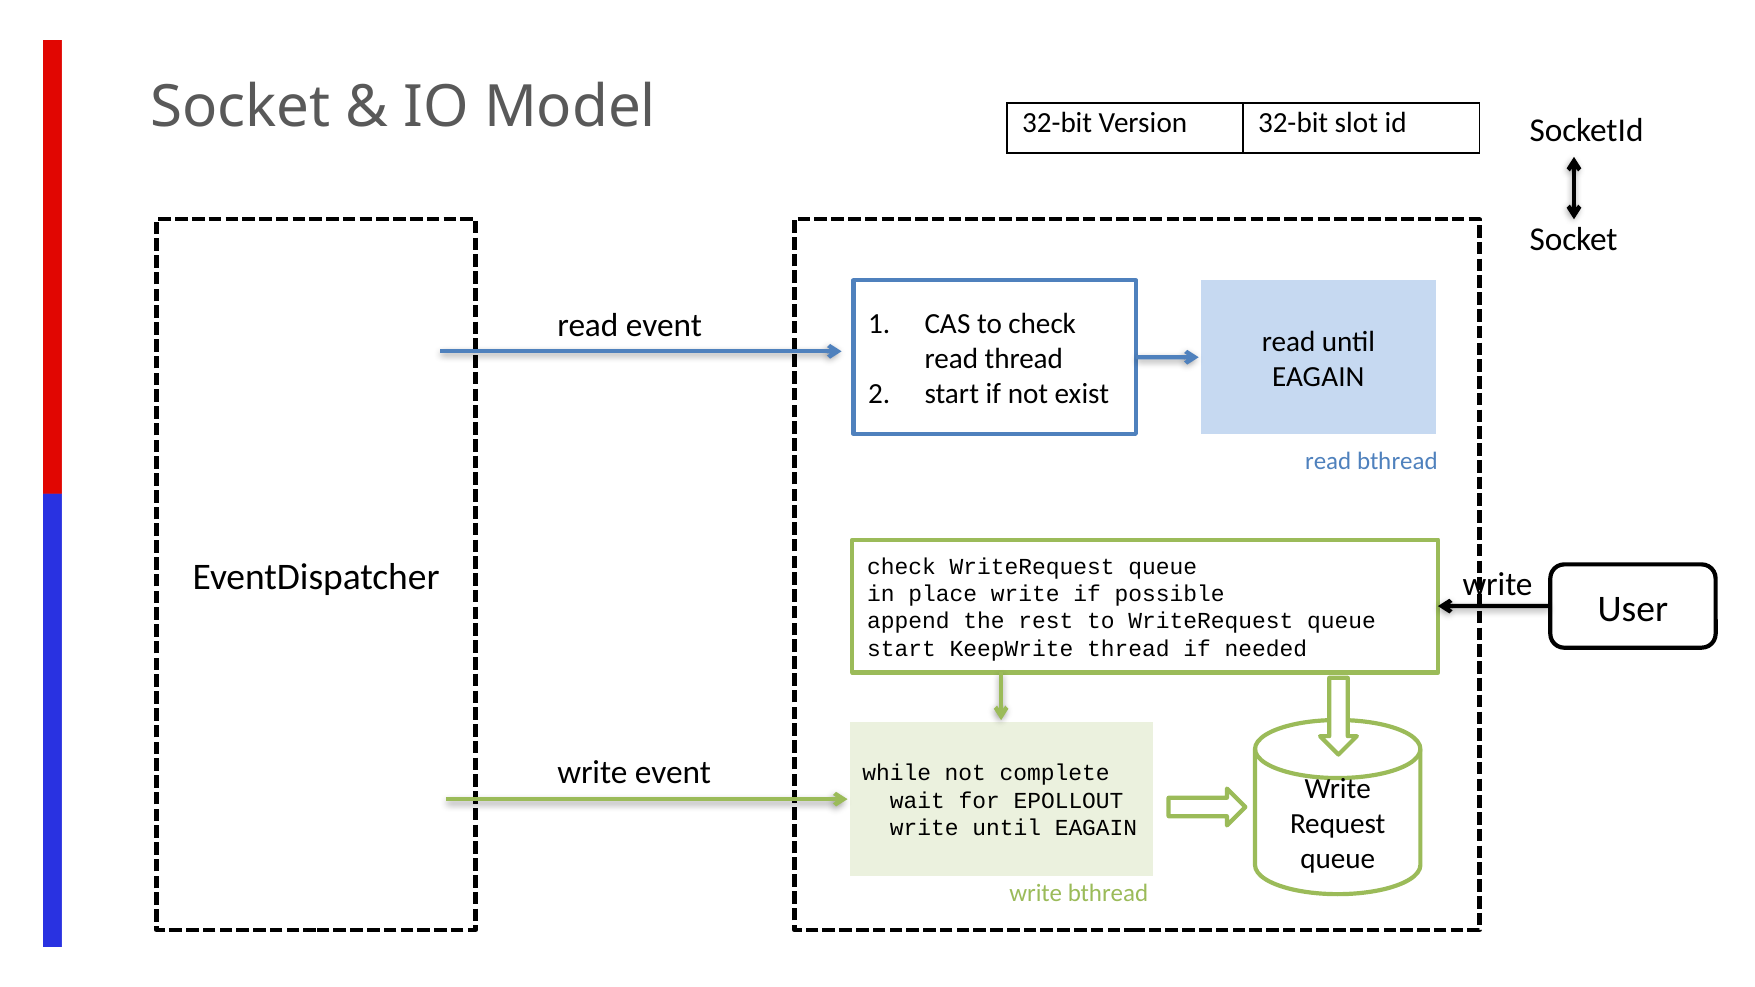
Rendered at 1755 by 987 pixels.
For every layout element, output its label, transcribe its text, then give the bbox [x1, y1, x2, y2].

text_box write bthread [994, 868, 1255, 914]
text_box [1318, 675, 1359, 757]
text_box Socket & IO Model [135, 60, 1657, 146]
text_box EventDispatcher [154, 217, 478, 932]
text_box check WriteRequest queue in place write if possible append the rest to WriteRequest queue start KeepWrite thread if needed [850, 538, 1440, 675]
text_box CAS to check read thread start if not exist [851, 278, 1138, 436]
table_header 32-bit Version [1008, 104, 1242, 152]
text_box Socket [1514, 209, 1704, 265]
text_box while not complete wait for EPOLLOUT write until EAGAIN [845, 718, 1157, 880]
text_box [792, 617, 1482, 932]
text_box SocketId [1514, 101, 1704, 156]
text_box write [1447, 554, 1637, 610]
text_box User [1548, 562, 1718, 650]
table_header 32-bit slot id [1244, 104, 1479, 152]
text_box [1166, 786, 1248, 828]
text_box read event [542, 295, 732, 350]
text_box Write Request queue [1252, 718, 1423, 897]
text_box read until EAGAIN [1197, 276, 1440, 438]
picture [43, 40, 62, 947]
text_box write event [542, 742, 732, 798]
text_box [792, 217, 1482, 795]
text_box read bthread [1290, 437, 1551, 483]
